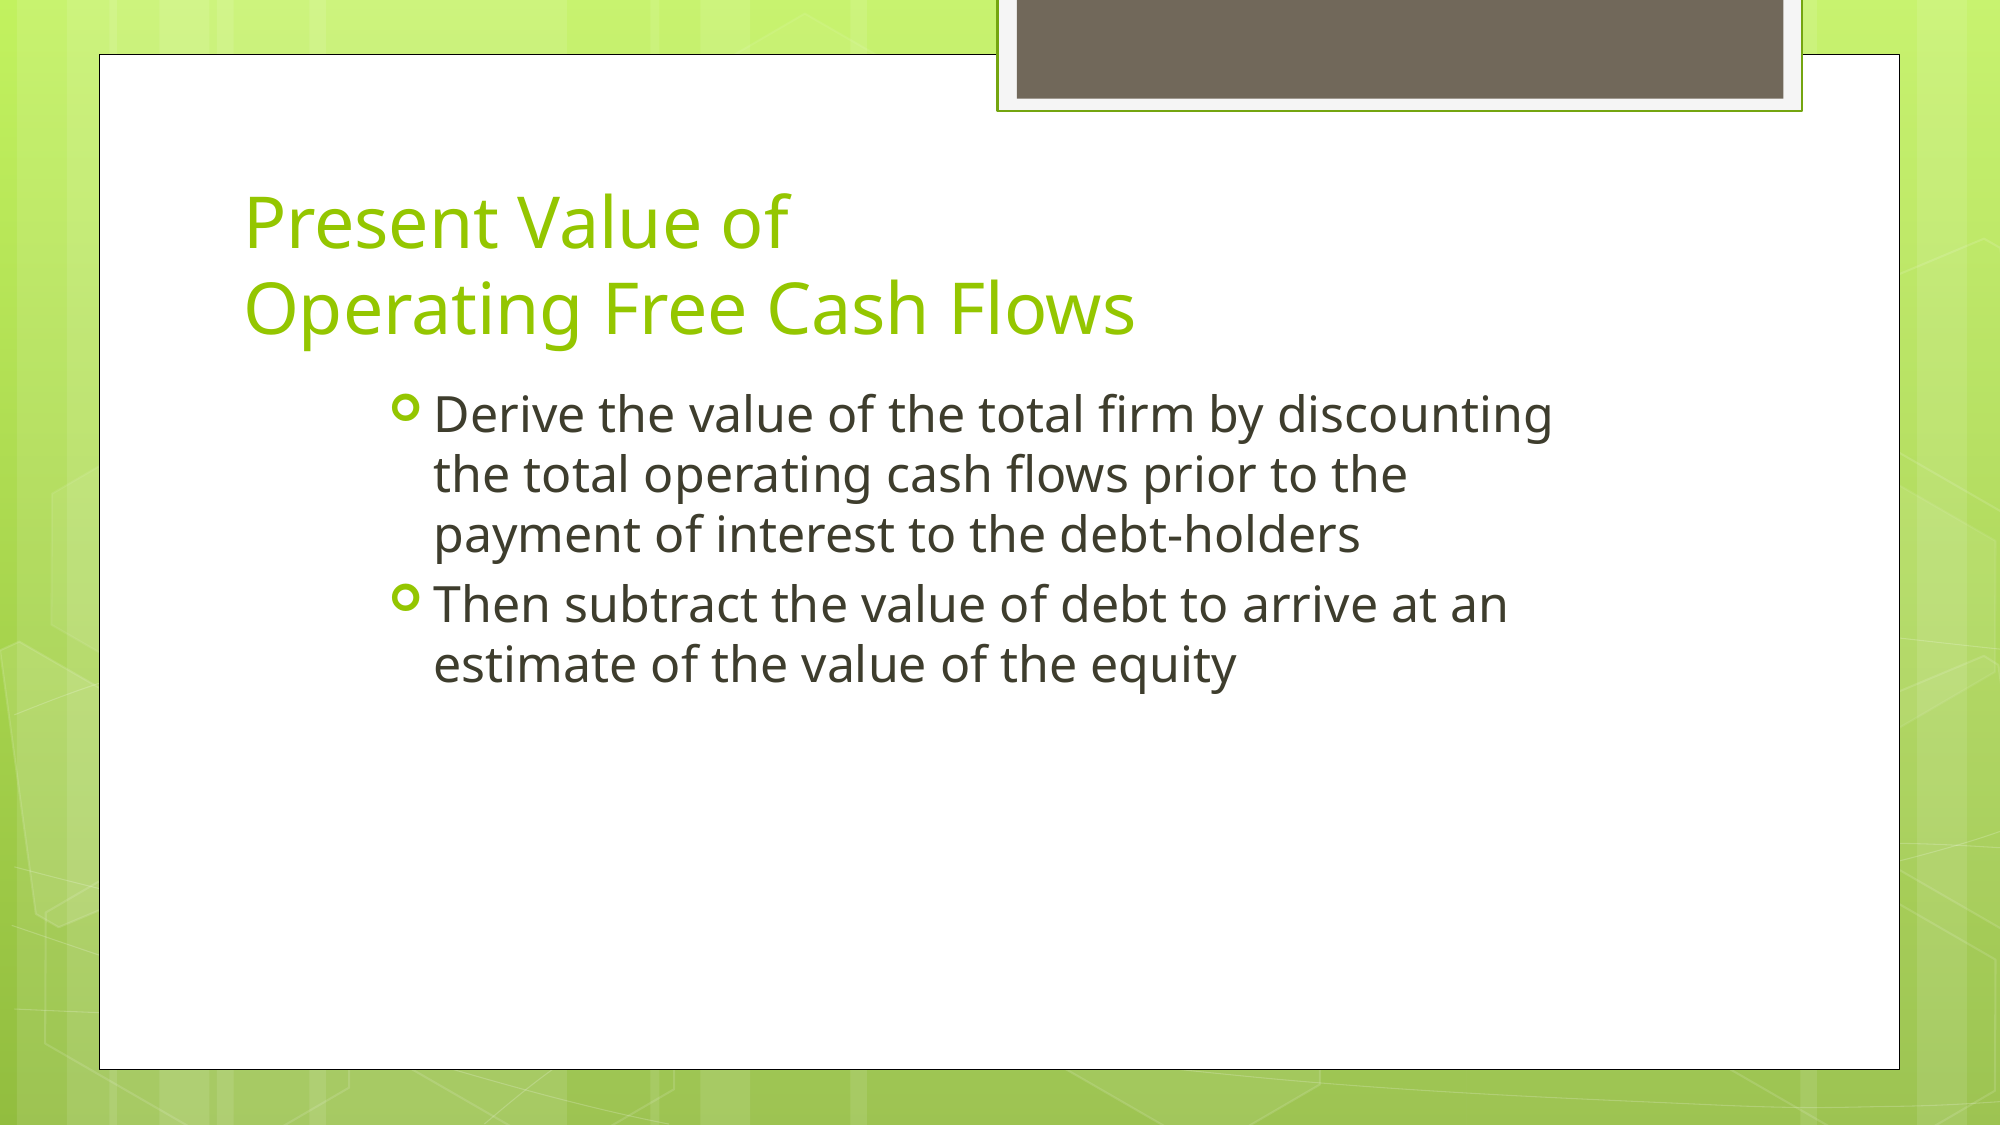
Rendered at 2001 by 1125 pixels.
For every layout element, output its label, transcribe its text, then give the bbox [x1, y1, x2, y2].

title Present Value of Operating Free Cash Flows [228, 168, 1765, 357]
list Derive the value of the total firm by discounting the total operating cash flows prior to the payment of interest to the debt-holders Then subtract the value of debt to arrive at an estimate of the value of the equity [362, 375, 1638, 1000]
